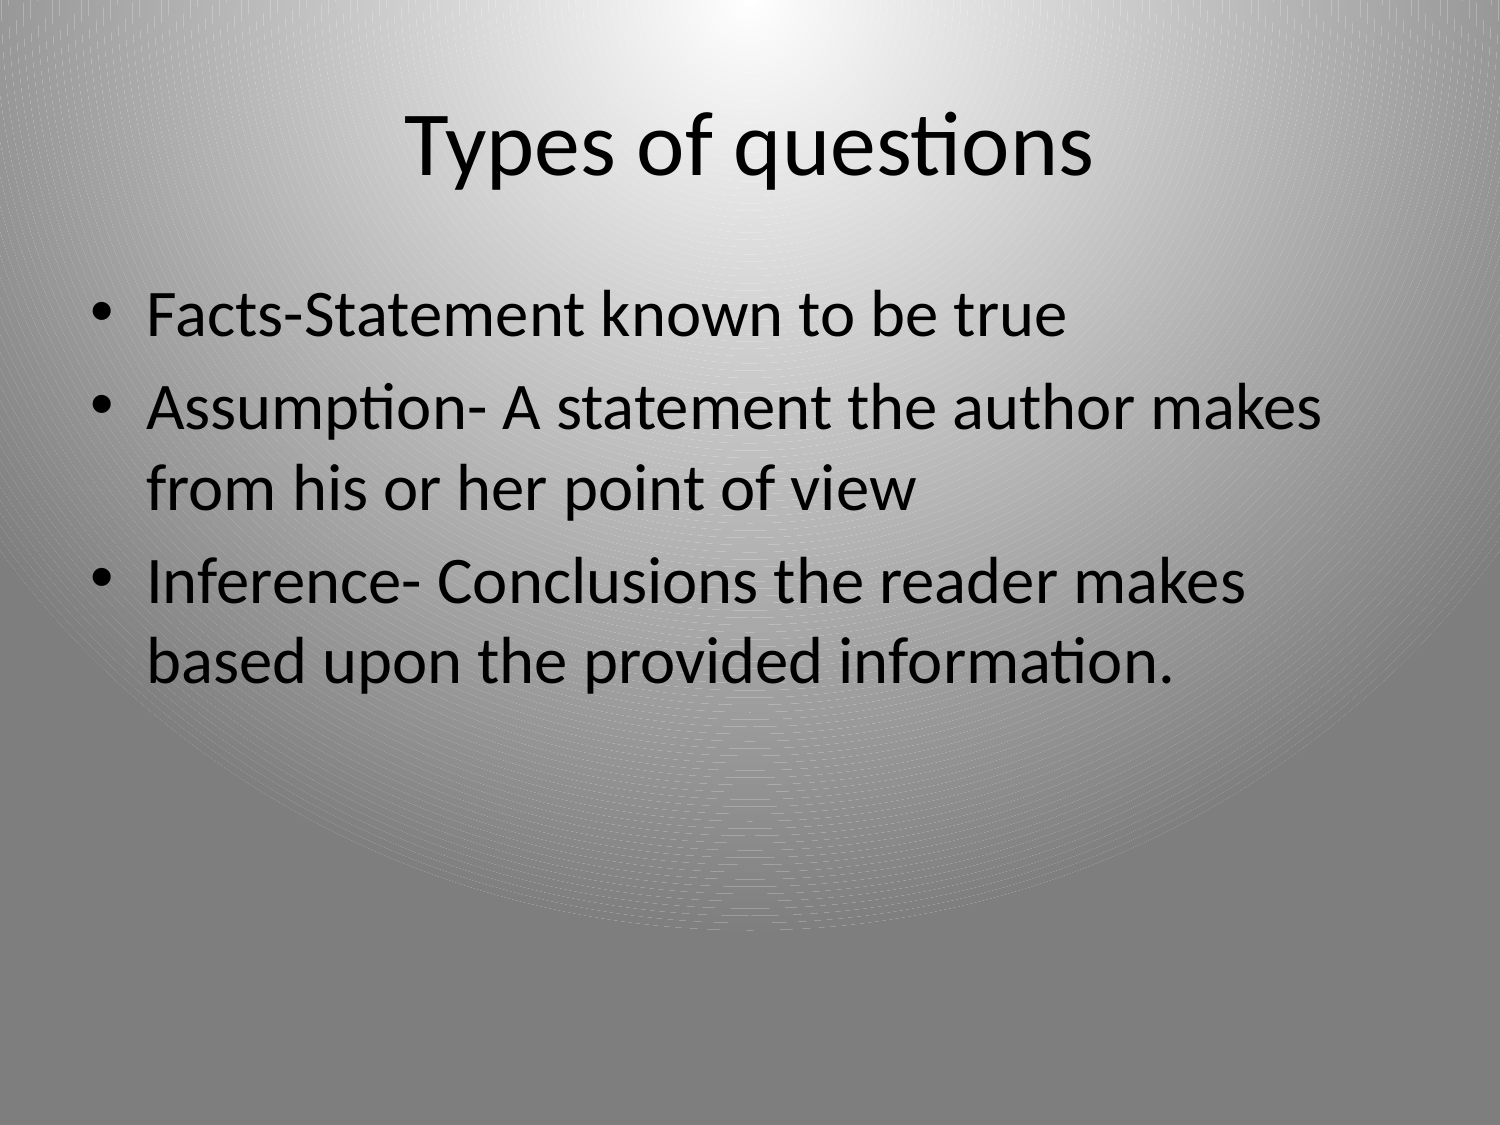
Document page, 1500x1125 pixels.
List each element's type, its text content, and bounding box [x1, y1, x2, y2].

list Facts-Statement known to be true Assumption- A statement the author makes from his or her point of view Inference- Conclusions the reader makes based upon the provided information. [75, 262, 1425, 1005]
title Types of questions [75, 45, 1425, 233]
